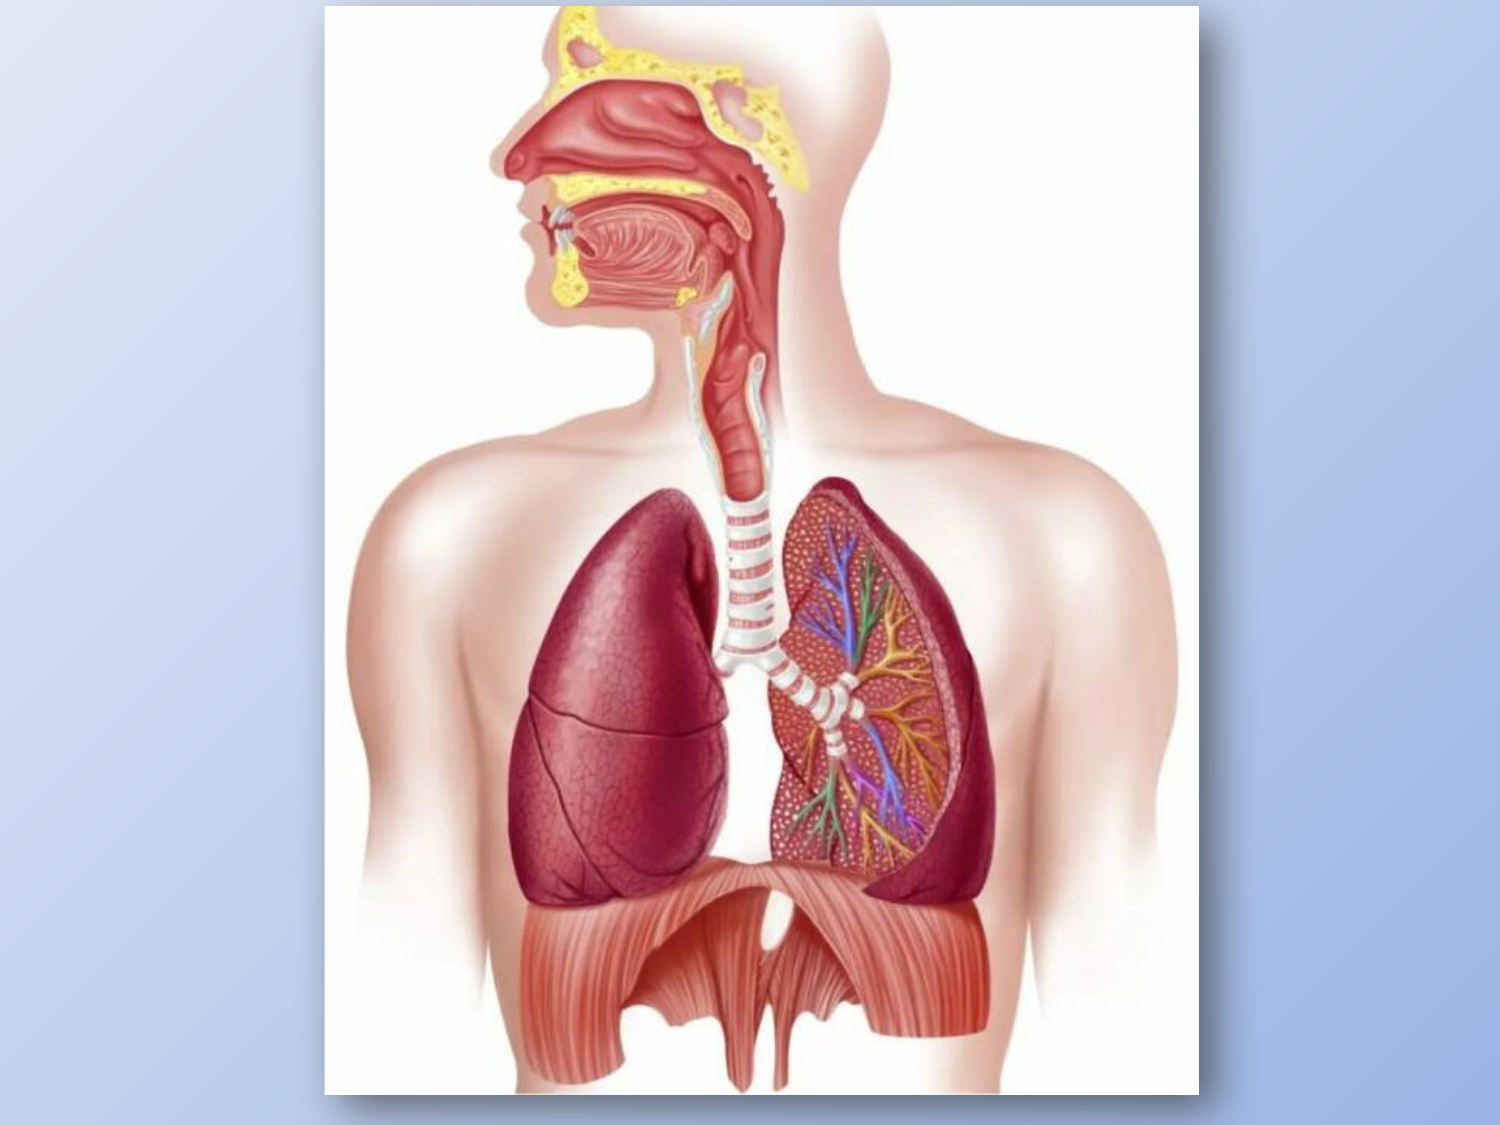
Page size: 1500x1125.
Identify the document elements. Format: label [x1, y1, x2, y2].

picture [324, 6, 1200, 1096]
